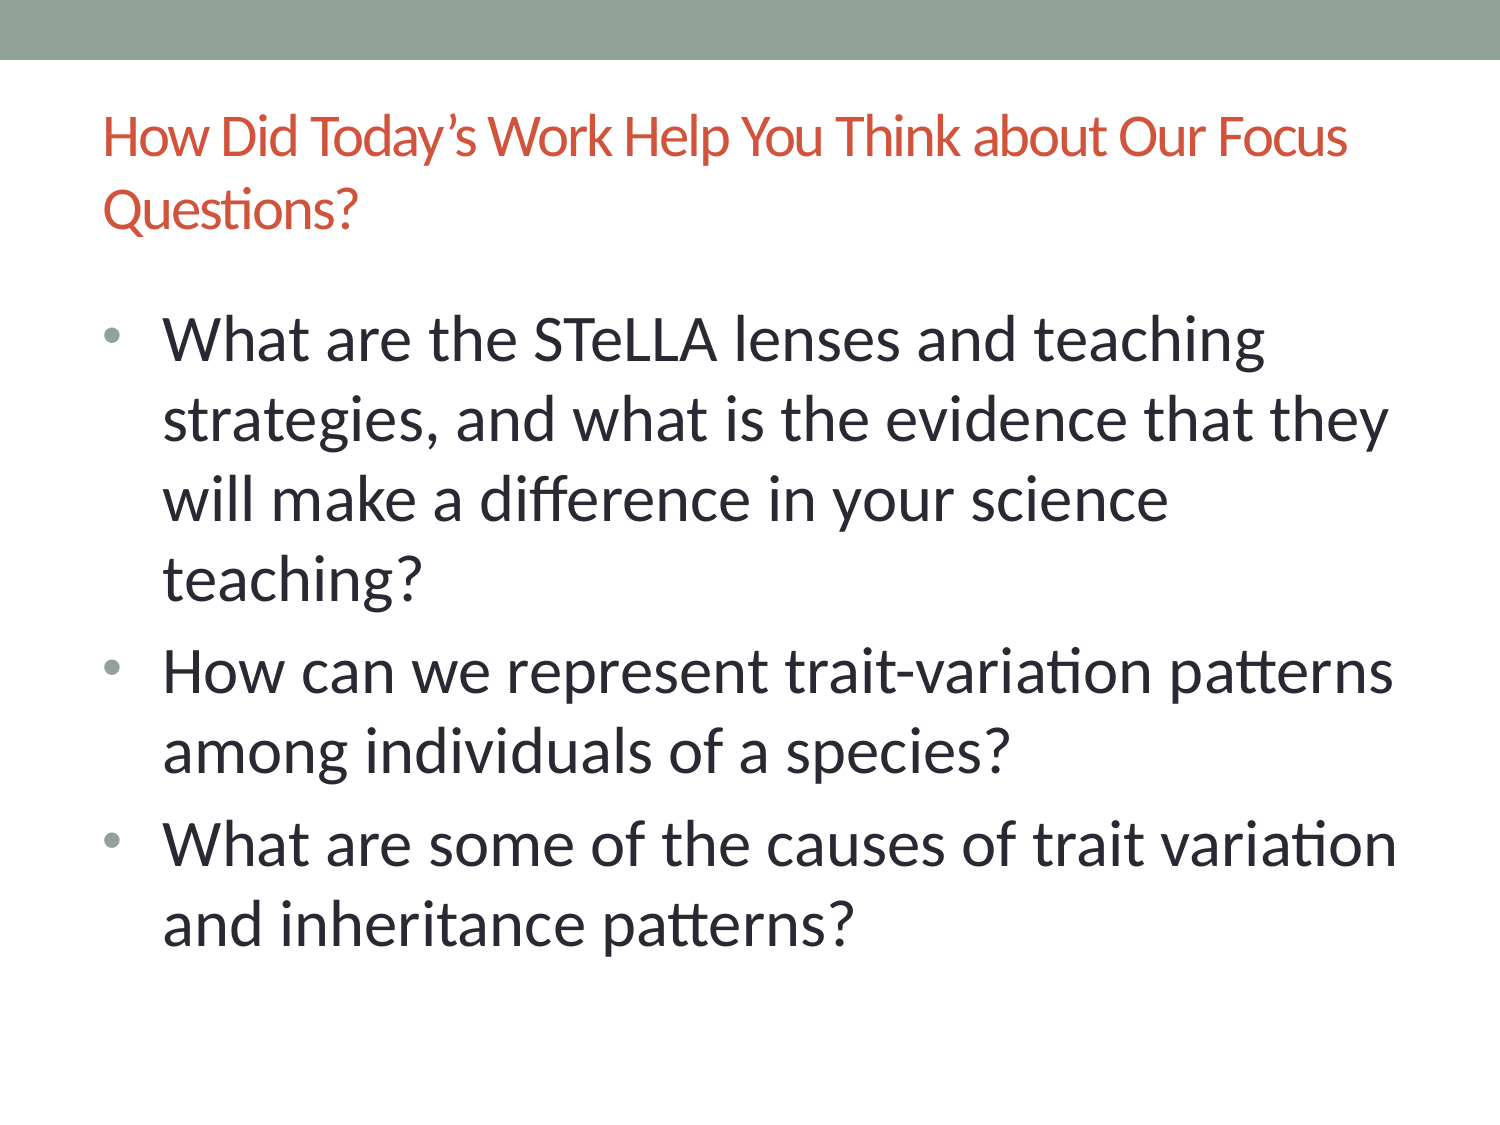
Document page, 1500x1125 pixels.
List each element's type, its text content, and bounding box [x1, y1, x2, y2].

list What are the STeLLA lenses and teaching strategies, and what is the evidence that they will make a difference in your science teaching? How can we represent trait-variation patterns among individuals of a species? What are some of the causes of trait variation and inheritance patterns? [87, 287, 1438, 1063]
title How Did Today’s Work Help You Think about Our Focus Questions? [87, 87, 1438, 250]
